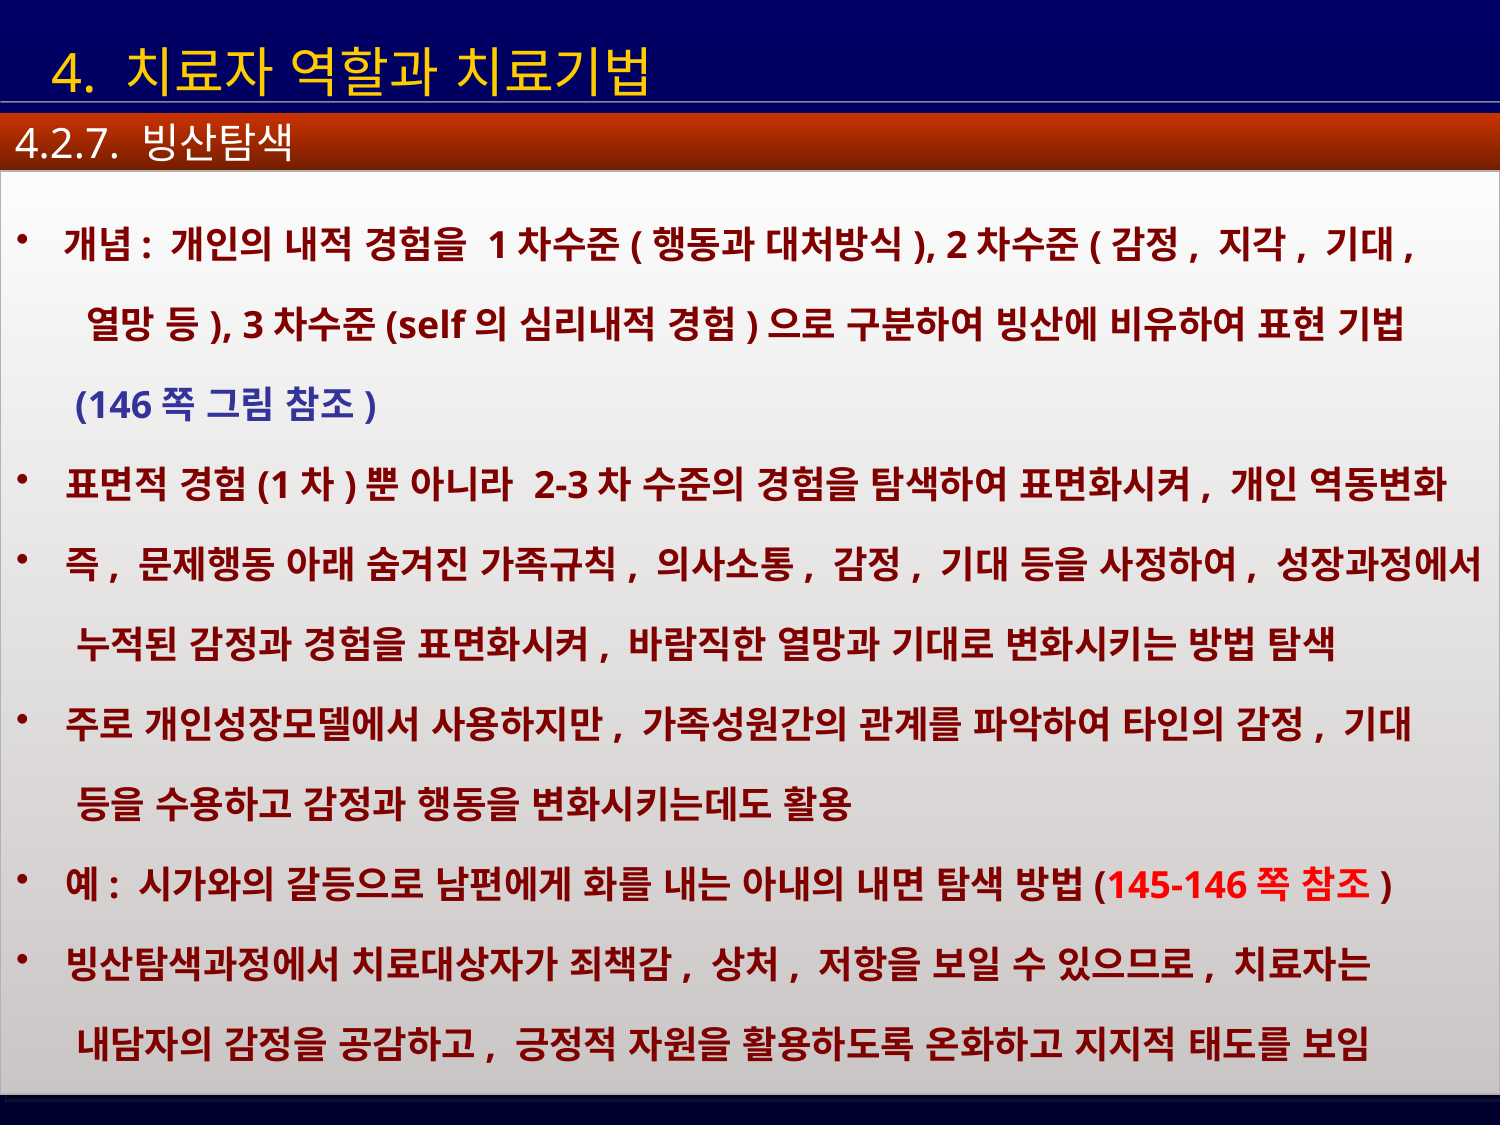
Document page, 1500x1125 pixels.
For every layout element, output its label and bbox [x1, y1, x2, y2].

text_box [0, 30, 1500, 1095]
